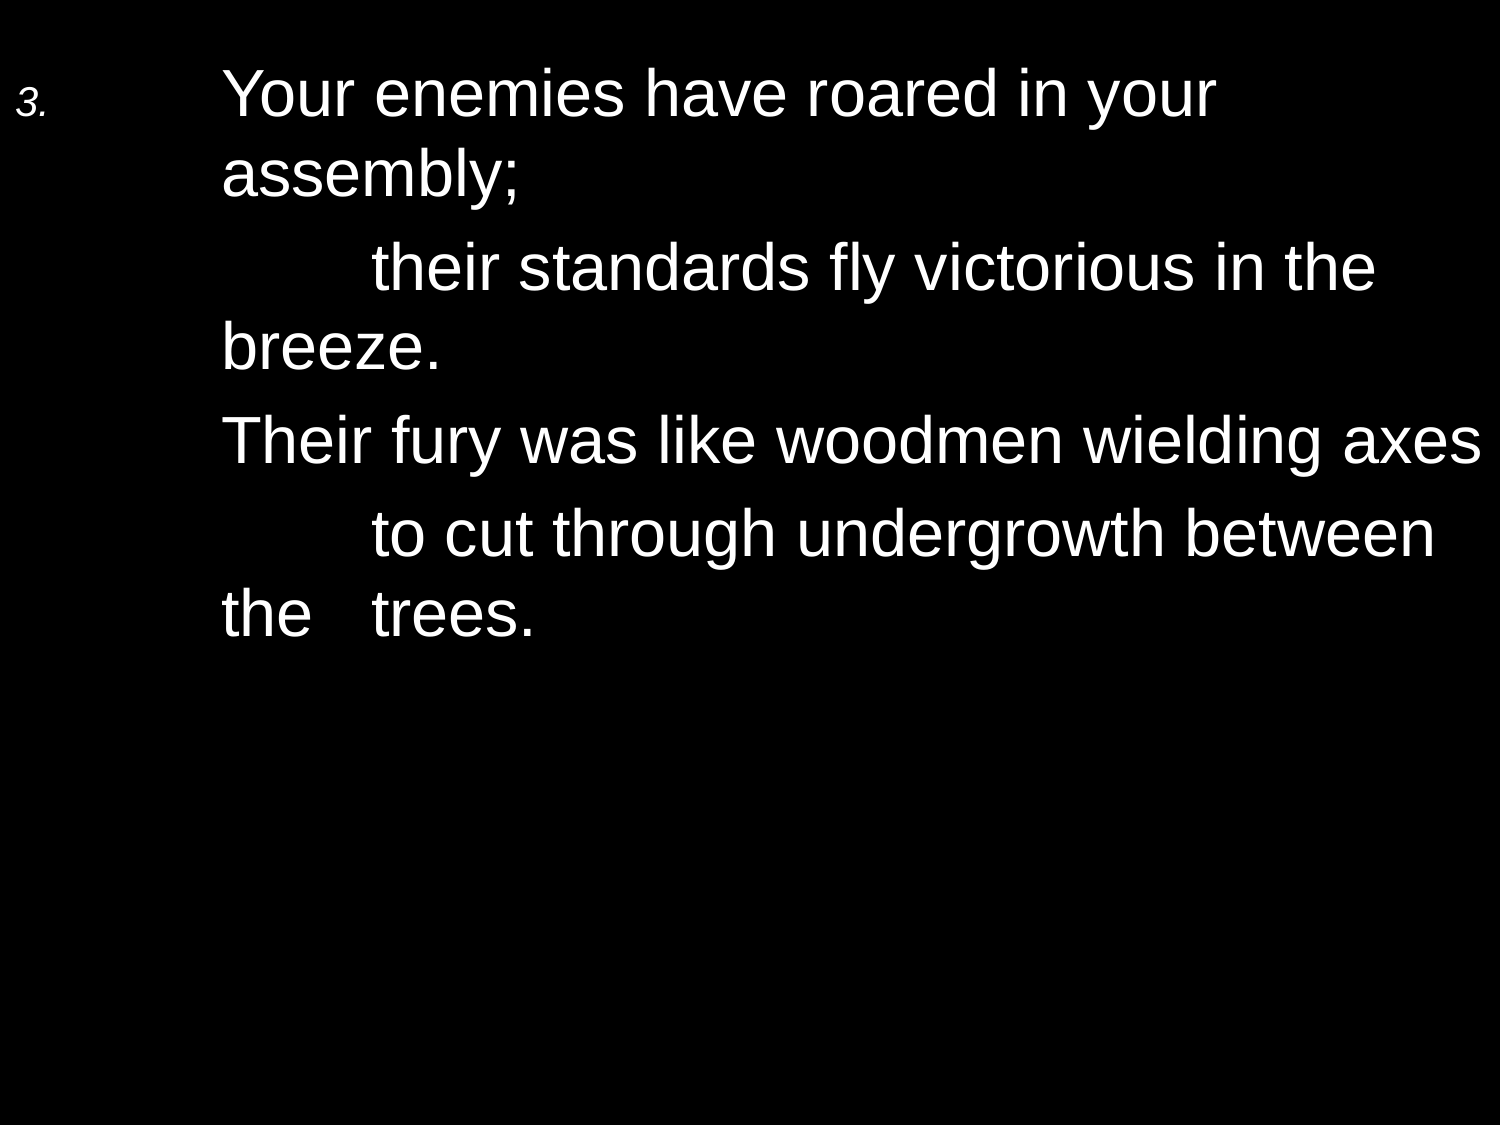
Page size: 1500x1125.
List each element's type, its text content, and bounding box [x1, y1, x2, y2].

list 3. Your enemies have roared in your assembly; their standards fly victorious in the breeze. Their fury was like woodmen wielding axes to cut through undergrowth between the trees. [0, 42, 1500, 1047]
